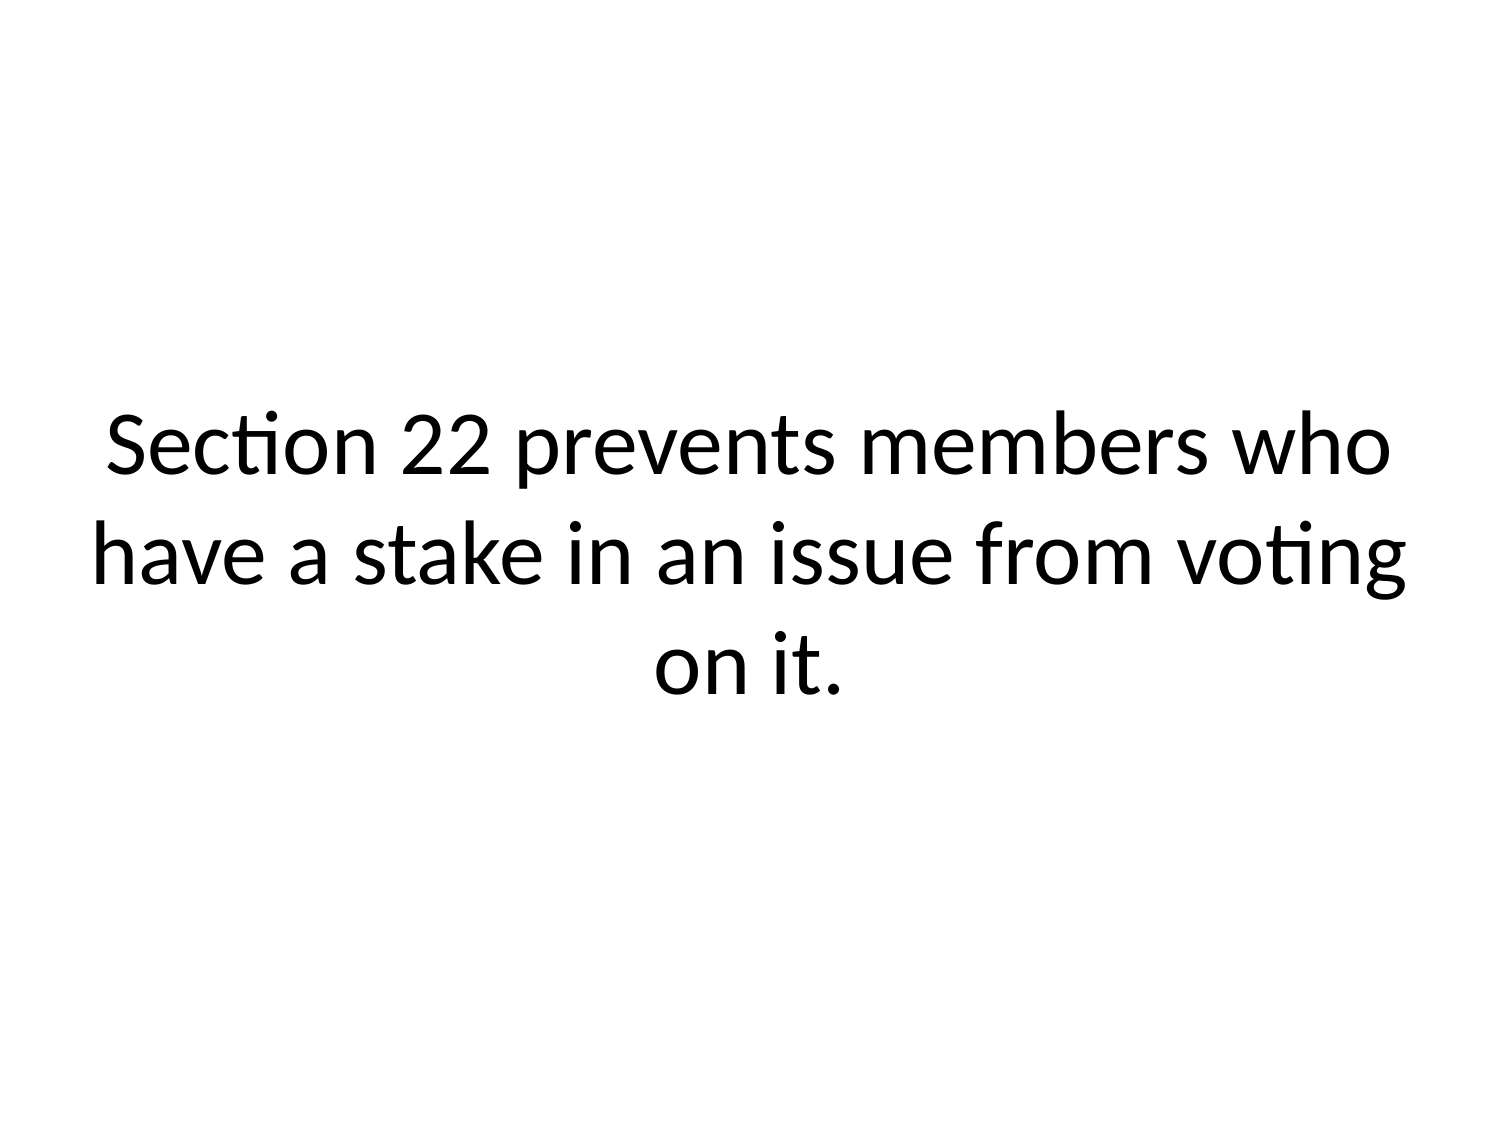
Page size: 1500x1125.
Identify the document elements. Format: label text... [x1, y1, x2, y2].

title Section 22 prevents members who have a stake in an issue from voting on it. [75, 45, 1425, 1050]
